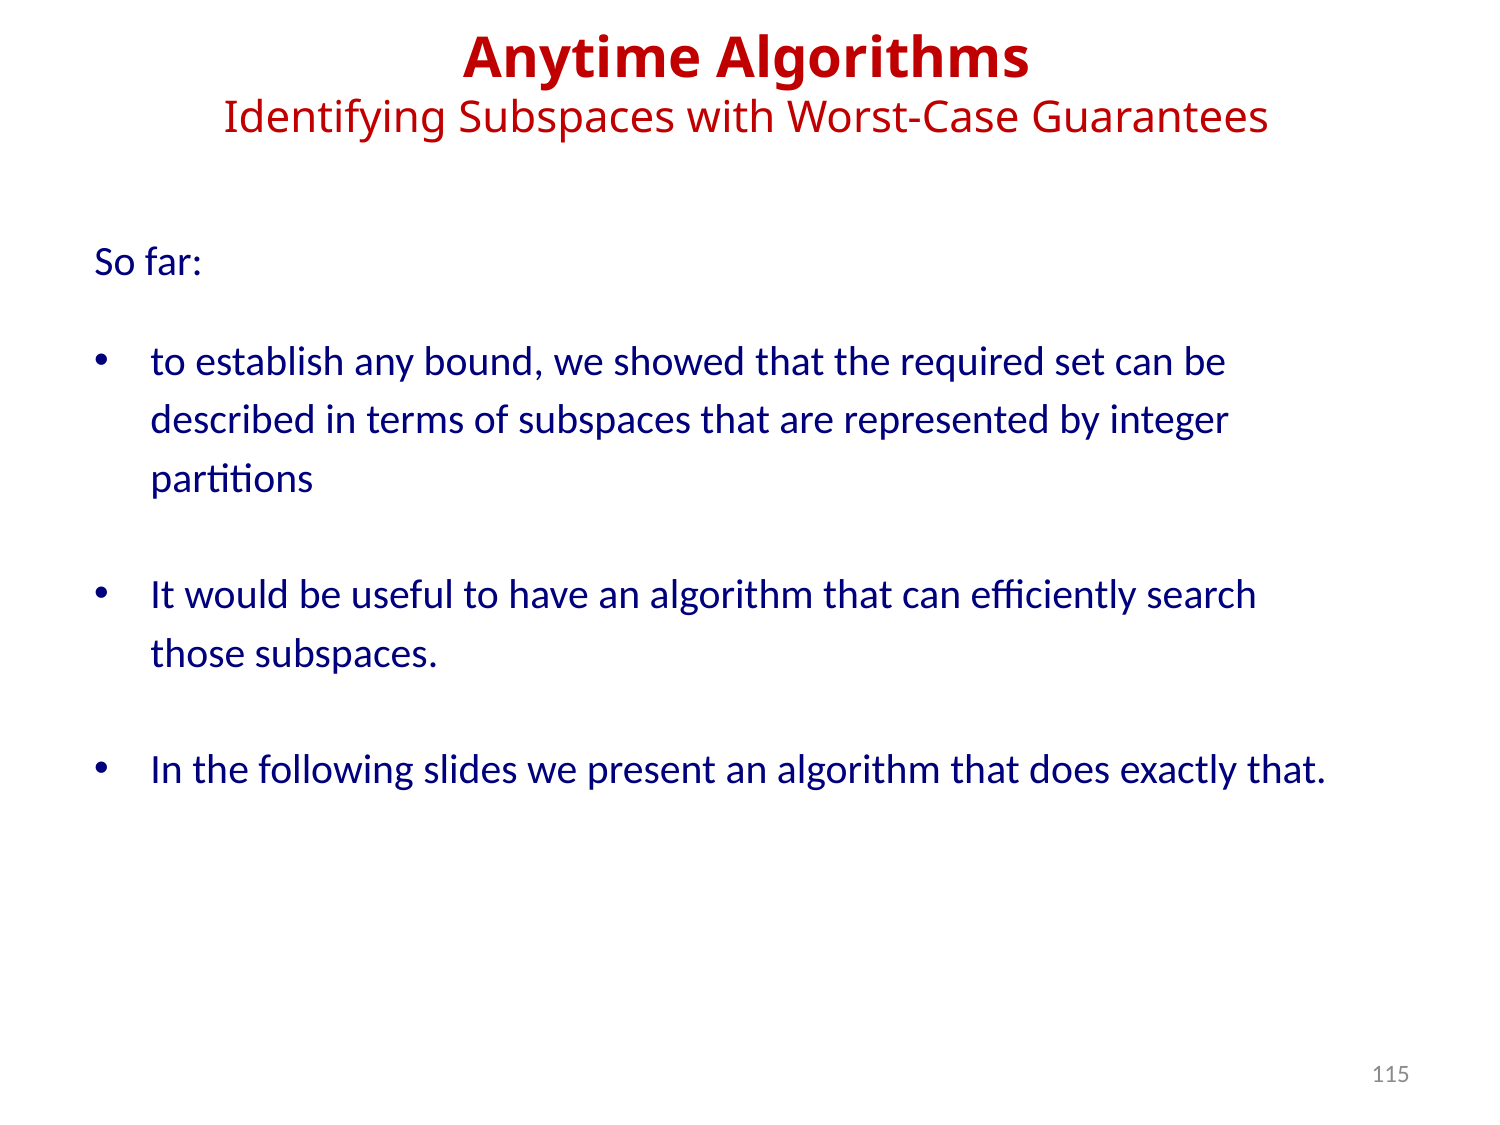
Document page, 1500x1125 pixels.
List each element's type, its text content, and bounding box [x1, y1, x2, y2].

text_box to establish any bound, we showed that the required set can be described in terms of subspaces that are represented by integer partitions It would be useful to have an algorithm that can efficiently search those subspaces. In the following slides we present an algorithm that does exactly that. [79, 318, 1357, 800]
text_box Anytime Algorithms Identifying Subspaces with Worst-Case Guarantees [93, 14, 1401, 149]
text_box So far: [79, 220, 218, 292]
slide_number 115 [1074, 1042, 1425, 1103]
